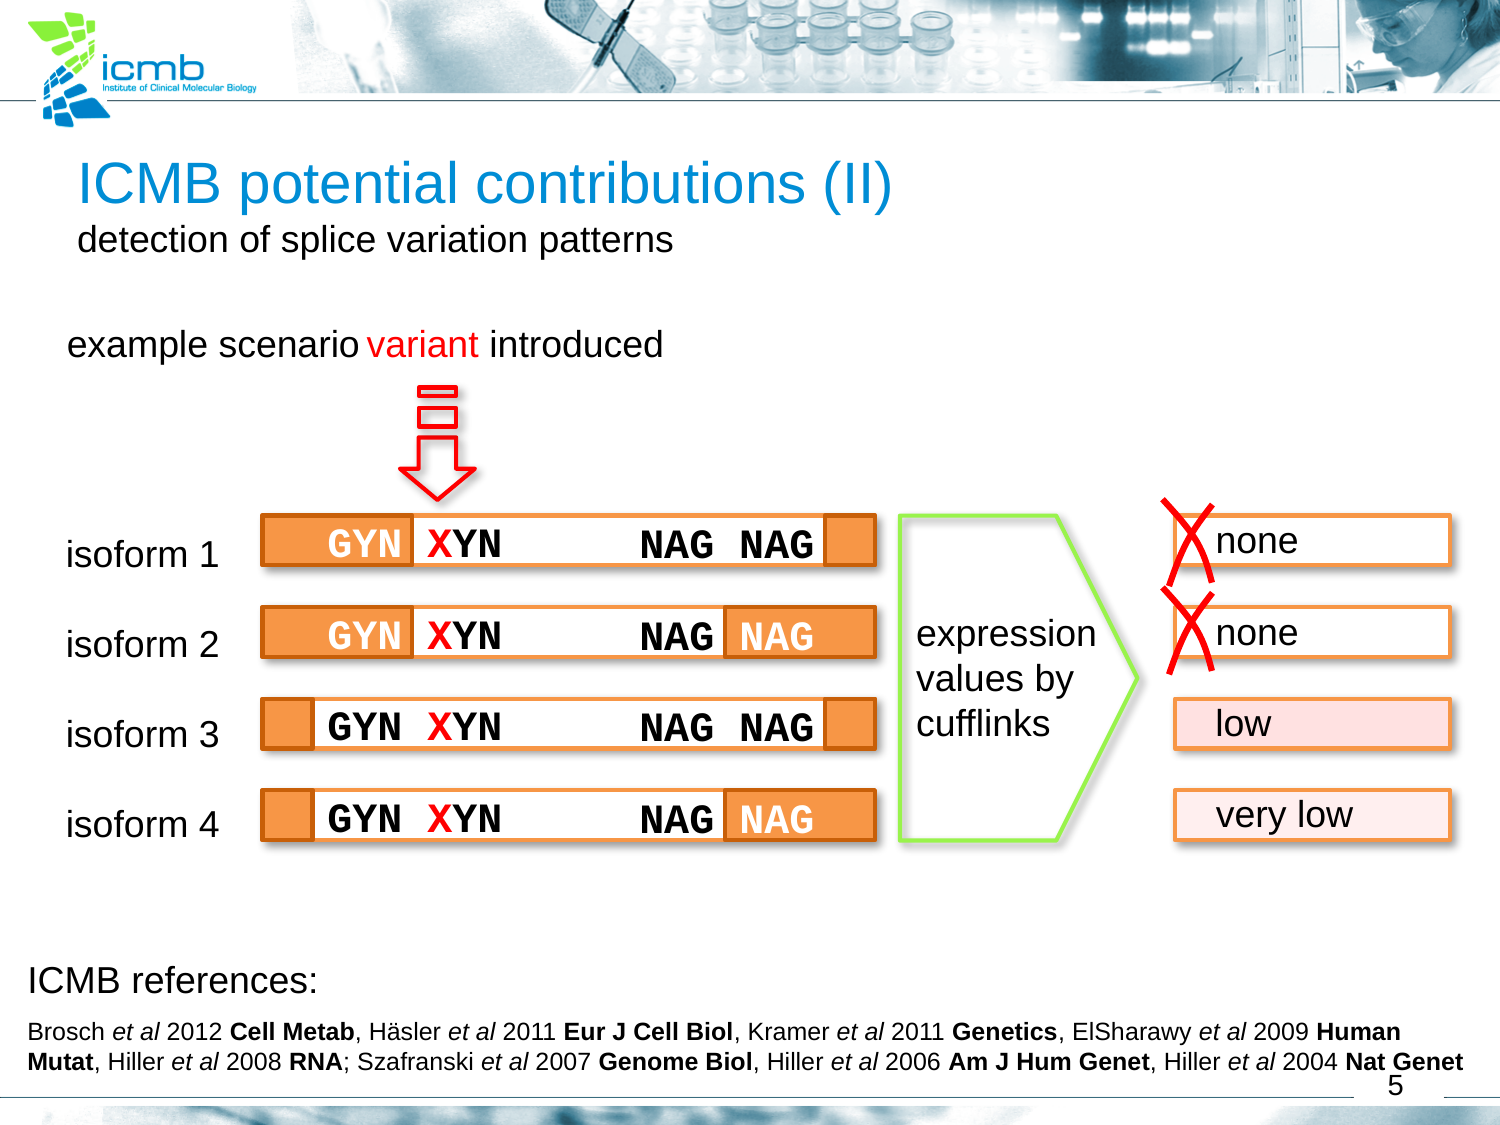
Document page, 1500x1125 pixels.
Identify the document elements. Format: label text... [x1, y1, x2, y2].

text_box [399, 387, 476, 501]
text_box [899, 515, 1138, 841]
text_box variant introduced [352, 312, 680, 373]
text_box example scenario [52, 312, 352, 373]
text_box ICMB references: Brosch et al 2012 Cell Metab, Häsler et al 2011 Eur J Cell Biol, Kramer et al 2011 Genetics, ElSharawy et al 2009 Human Mutat, Hiller et al 2008 RNA; Szafranski et al 2007 Genome Biol, Hiller et al 2006 Am J Hum Genet, Hiller et al 2004 Nat Genet [12, 948, 1488, 1084]
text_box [49, 477, 876, 857]
text_box ICMB potential contributions (II) detection of splice variation patterns [62, 137, 911, 268]
picture [0, 0, 1500, 1125]
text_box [1162, 498, 1451, 844]
